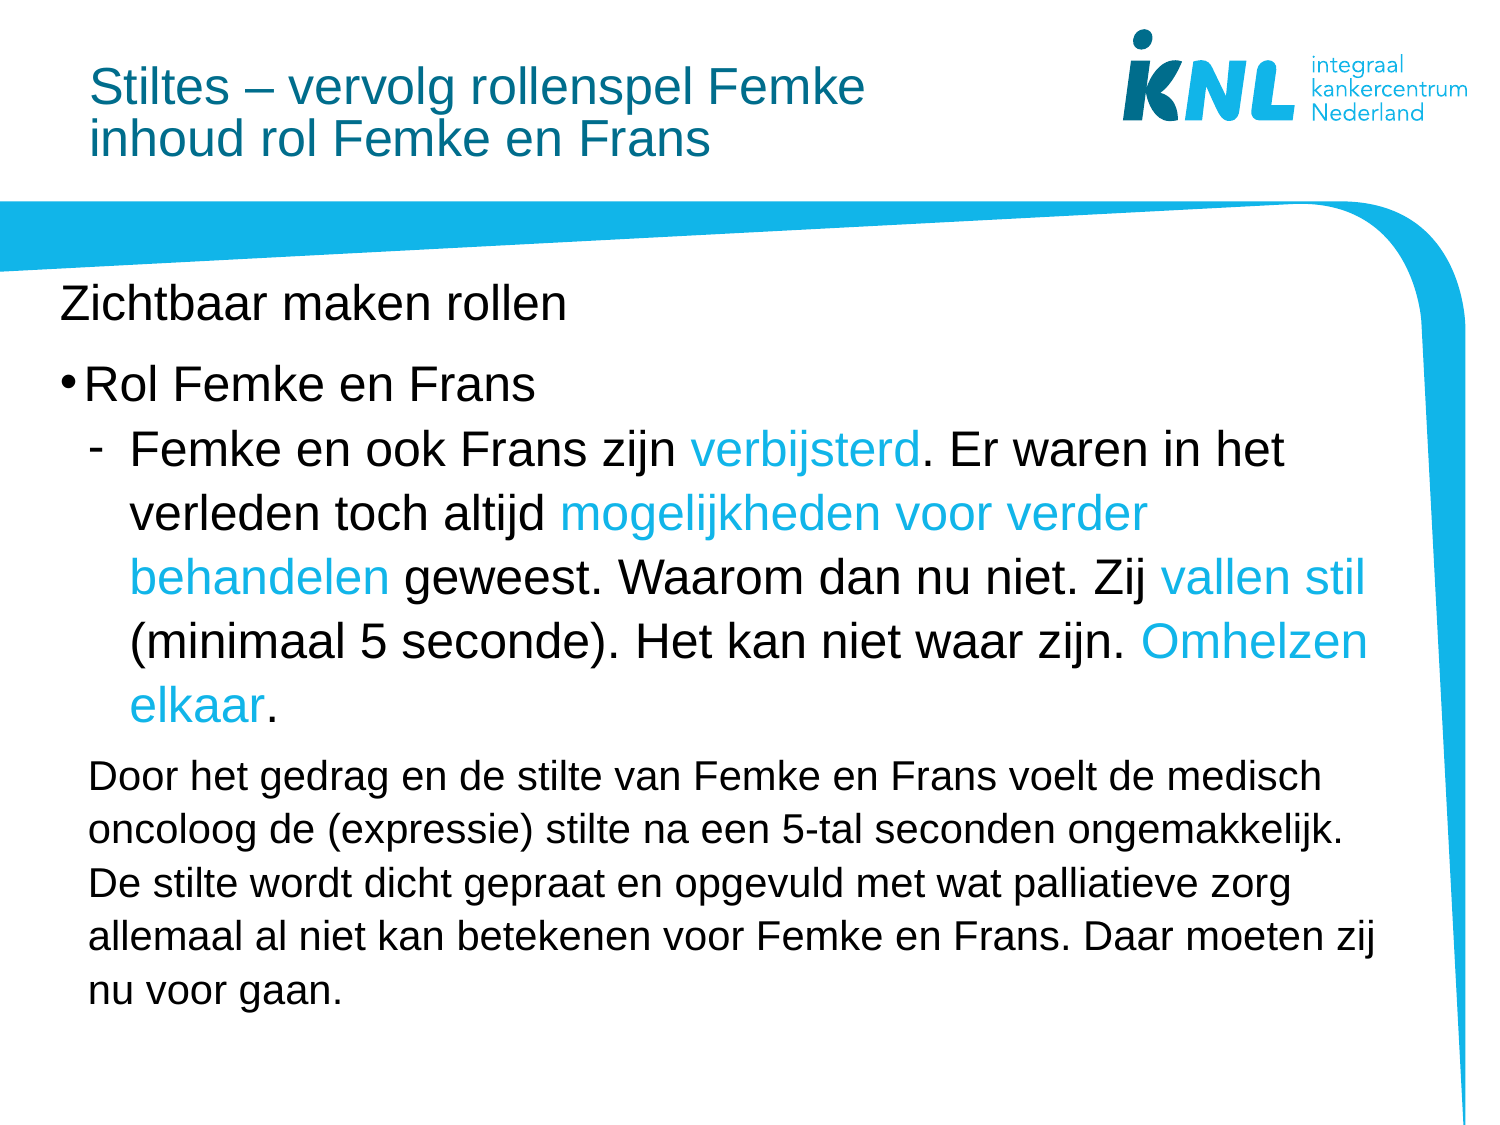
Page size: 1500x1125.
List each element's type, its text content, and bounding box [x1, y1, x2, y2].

title Stiltes – vervolg rollenspel Femke inhoud rol Femke en Frans [77, 42, 1075, 168]
list Zichtbaar maken rollen Rol Femke en Frans Femke en ook Frans zijn verbijsterd. Er waren in het verleden toch altijd mogelijkheden voor verder behandelen geweest. Waarom dan nu niet. Zij vallen stil (minimaal 5 seconde). Het kan niet waar zijn. Omhelzen elkaar. Door het gedrag en de stilte van Femke en Frans voelt de medisch oncoloog de (expressie) stilte na een 5-tal seconden ongemakkelijk. De stilte wordt dicht gepraat en opgevuld met wat palliatieve zorg allemaal al niet kan betekenen voor Femke en Frans. Daar moeten zij nu voor gaan. [47, 266, 1388, 1021]
